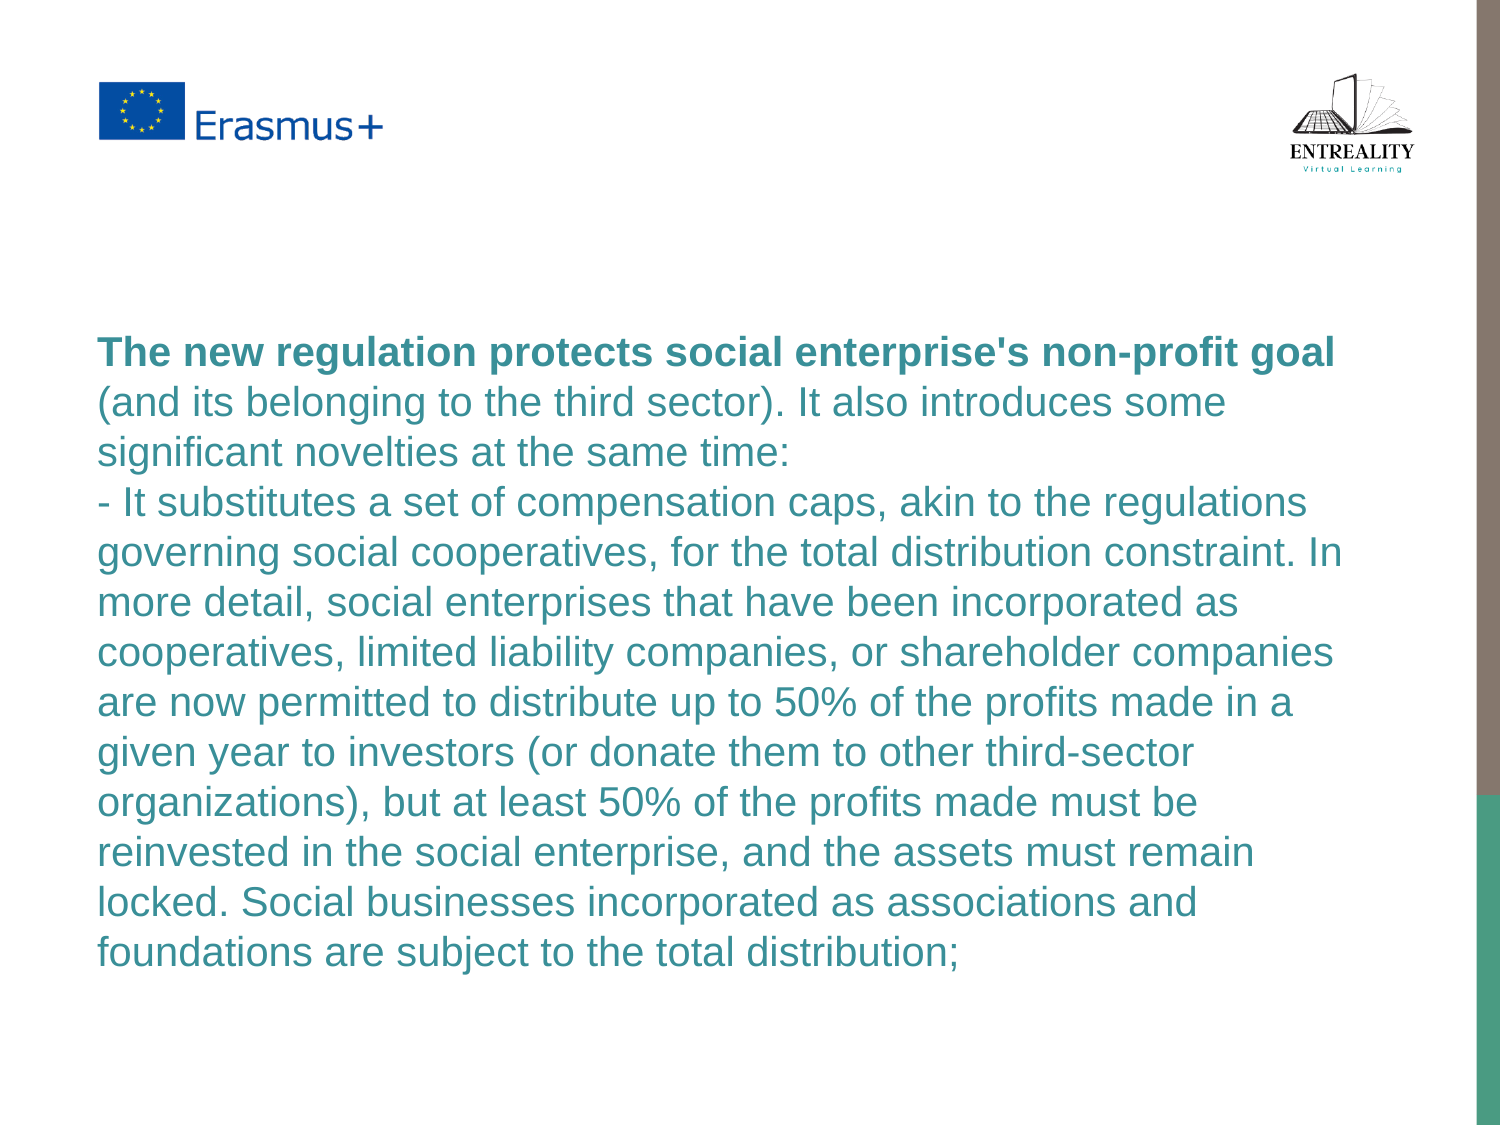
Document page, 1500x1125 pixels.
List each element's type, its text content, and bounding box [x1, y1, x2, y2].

title The new regulation protects social enterprise's non-profit goal (and its belonging to the third sector). It also introduces some significant novelties at the same time: - It substitutes a set of compensation caps, akin to the regulations governing social cooperatives, for the total distribution constraint. In more detail, social enterprises that have been incorporated as cooperatives, limited liability companies, or shareholder companies are now permitted to distribute up to 50% of the profits made in a given year to investors (or donate them to other third-sector organizations), but at least 50% of the profits made must be reinvested in the social enterprise, and the assets must remain locked. Social businesses incorporated as associations and foundations are subject to the total distribution; [82, 343, 1407, 1056]
picture [1246, 17, 1458, 229]
subtitle [105, 656, 1301, 751]
picture [81, 64, 399, 156]
